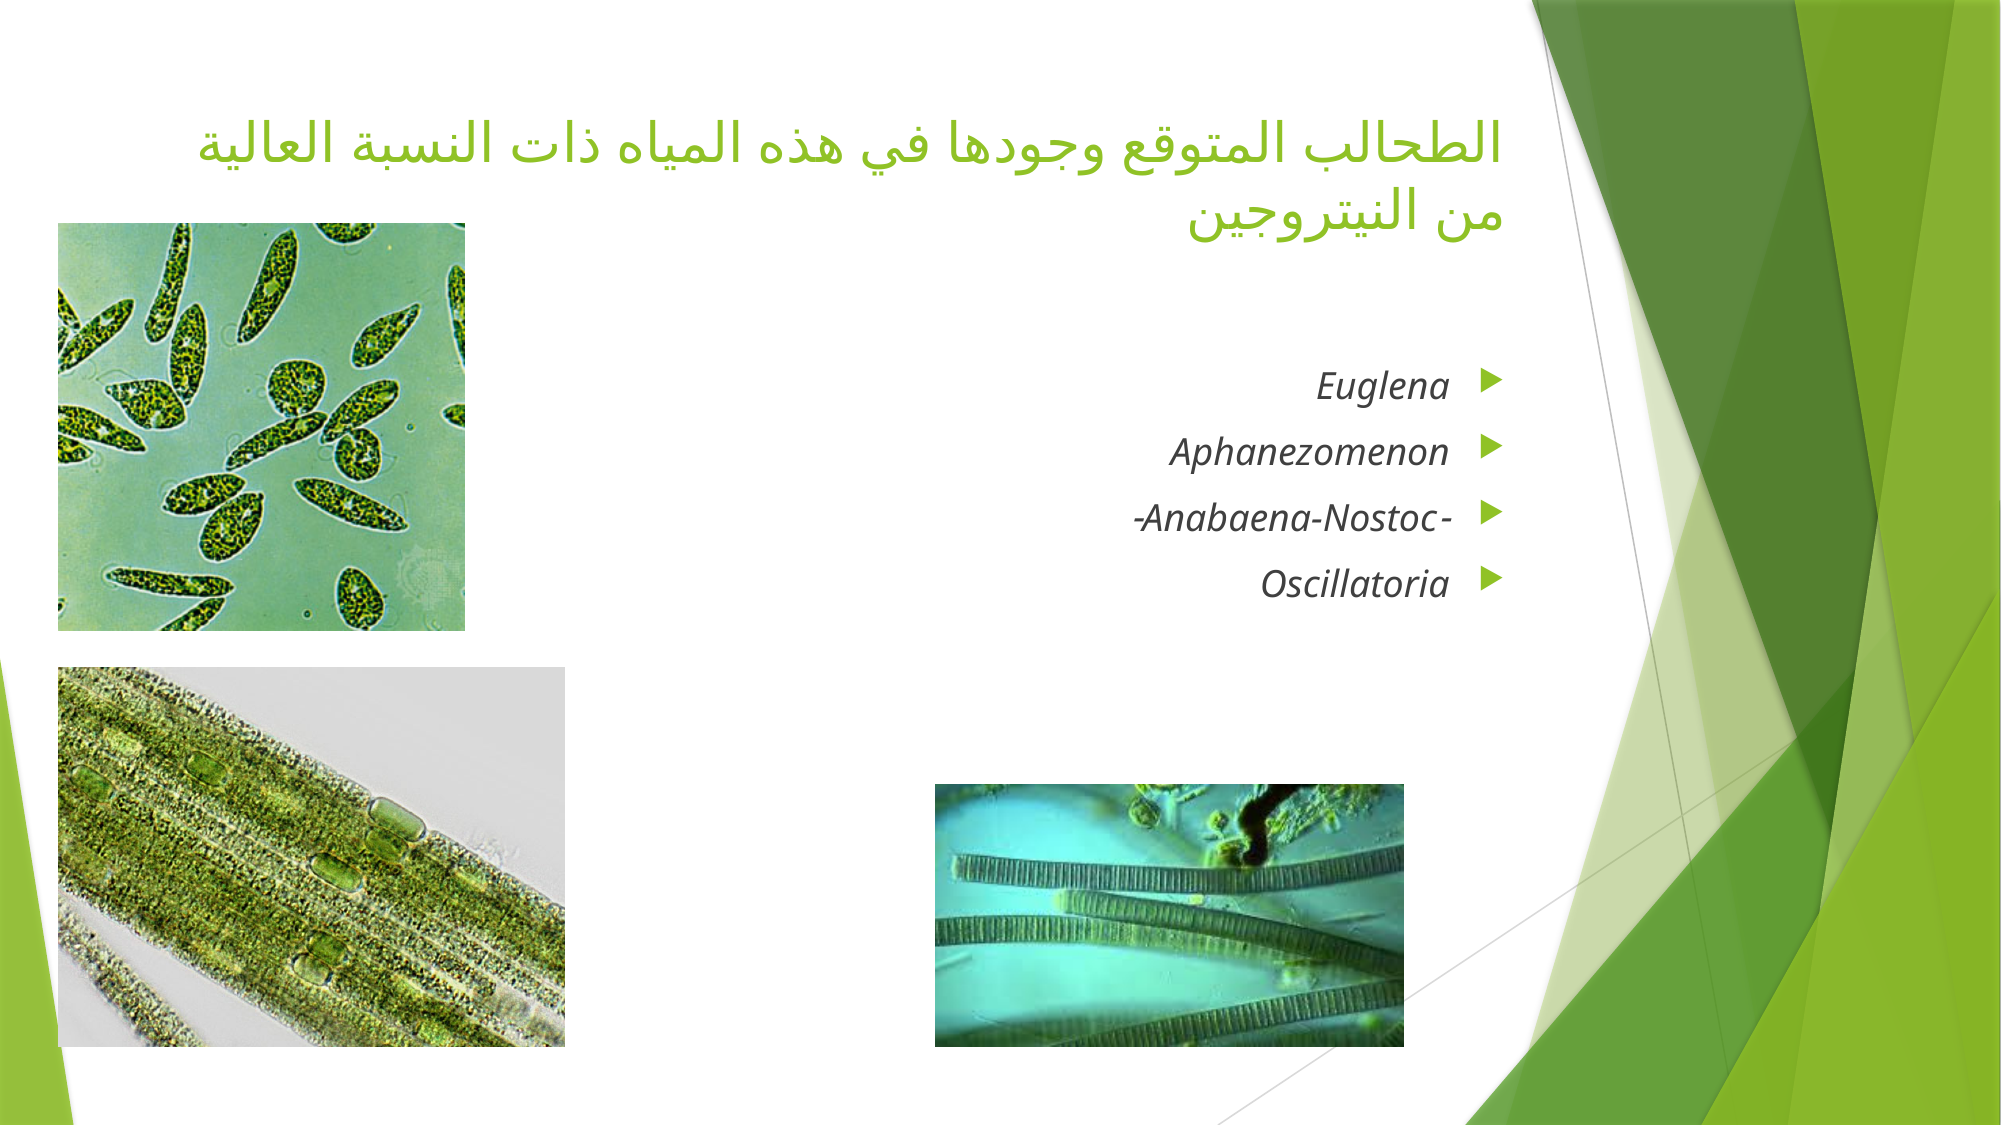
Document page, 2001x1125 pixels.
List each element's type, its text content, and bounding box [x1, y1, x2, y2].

picture [934, 783, 1405, 1048]
list Euglena Aphanezomenon -Anabaena-Nostoc- Oscillatoria [111, 354, 1522, 992]
title الطحالب المتوقع وجودها في هذه المياه ذات النسبة العالية من النيتروجين [111, 99, 1522, 317]
picture [58, 223, 466, 631]
picture [58, 667, 565, 1048]
